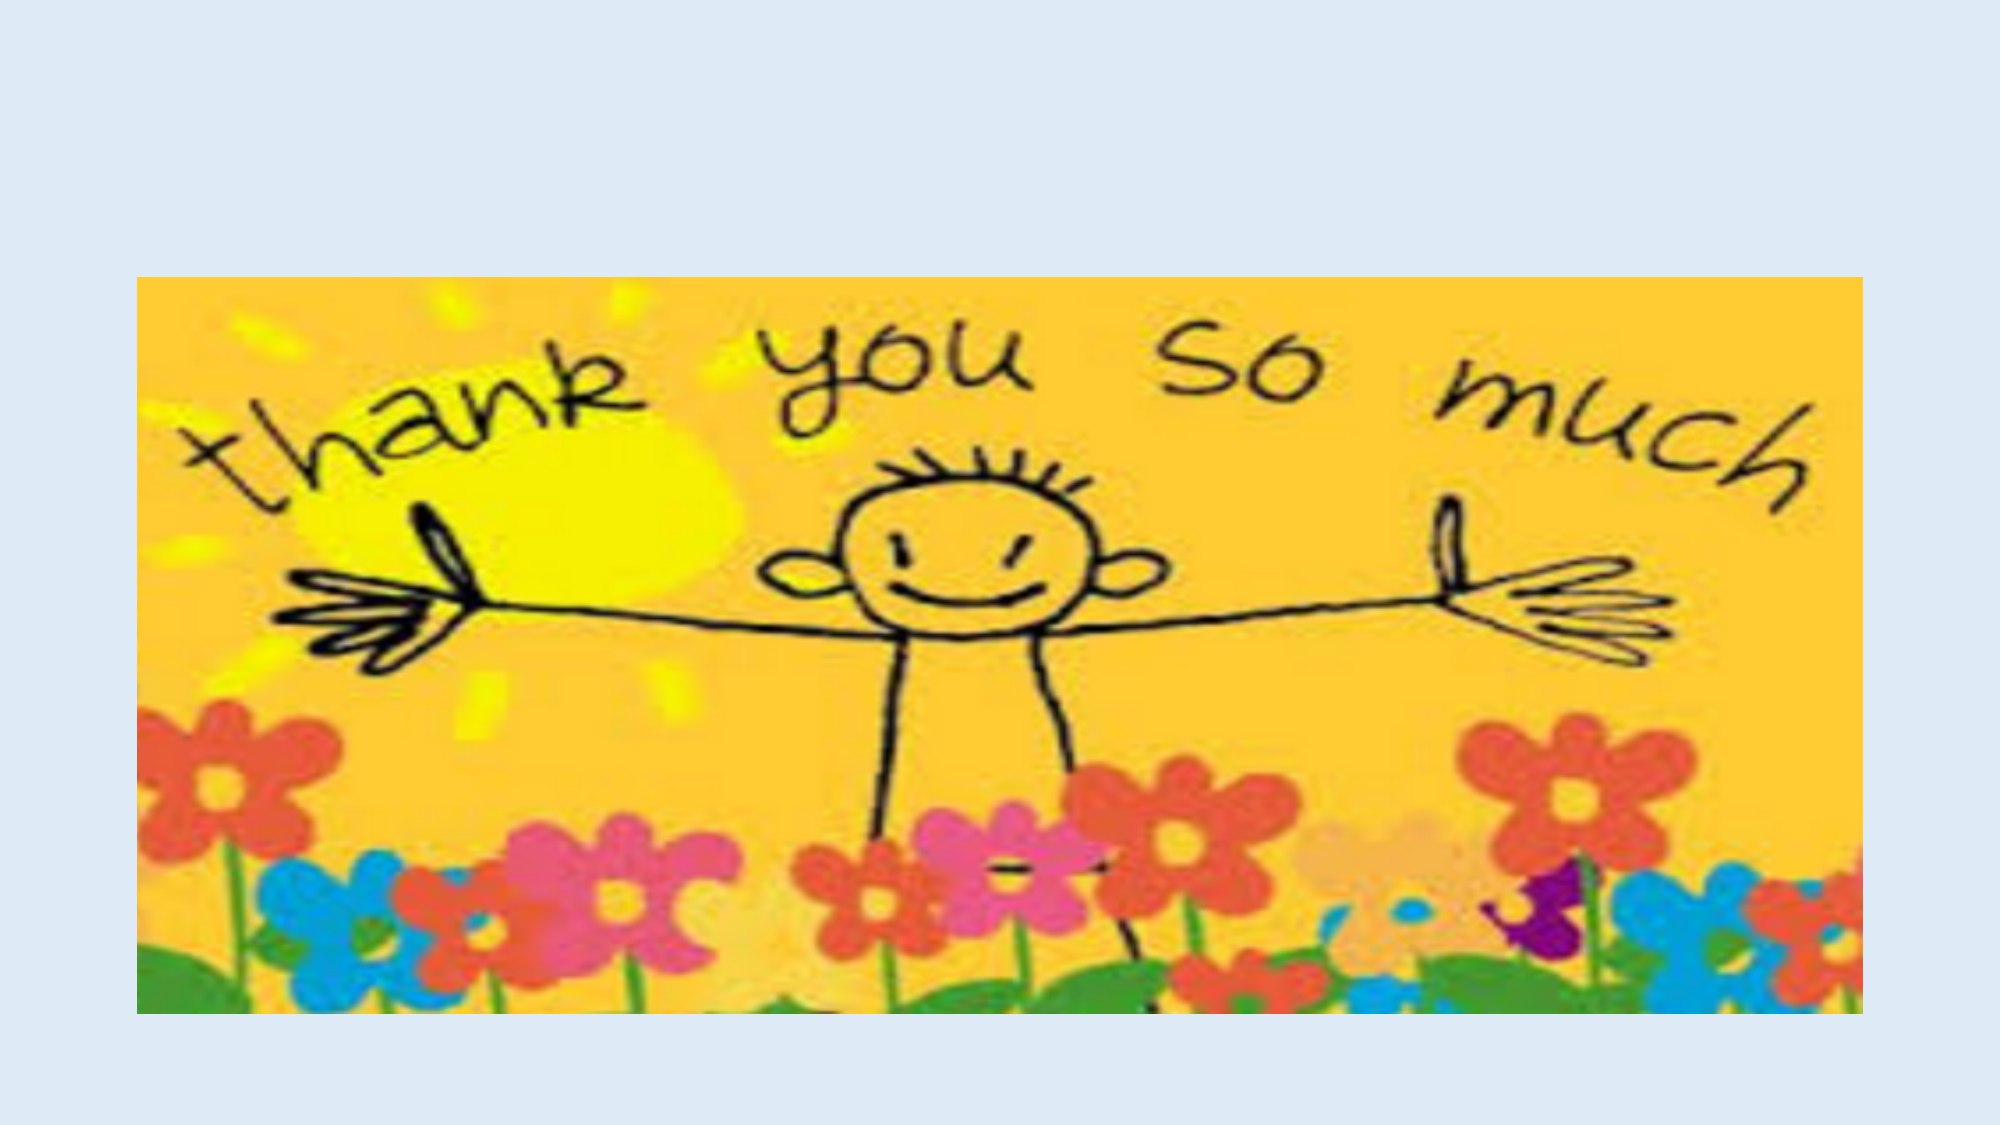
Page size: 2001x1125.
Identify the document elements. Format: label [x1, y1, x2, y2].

list [137, 277, 1863, 1014]
